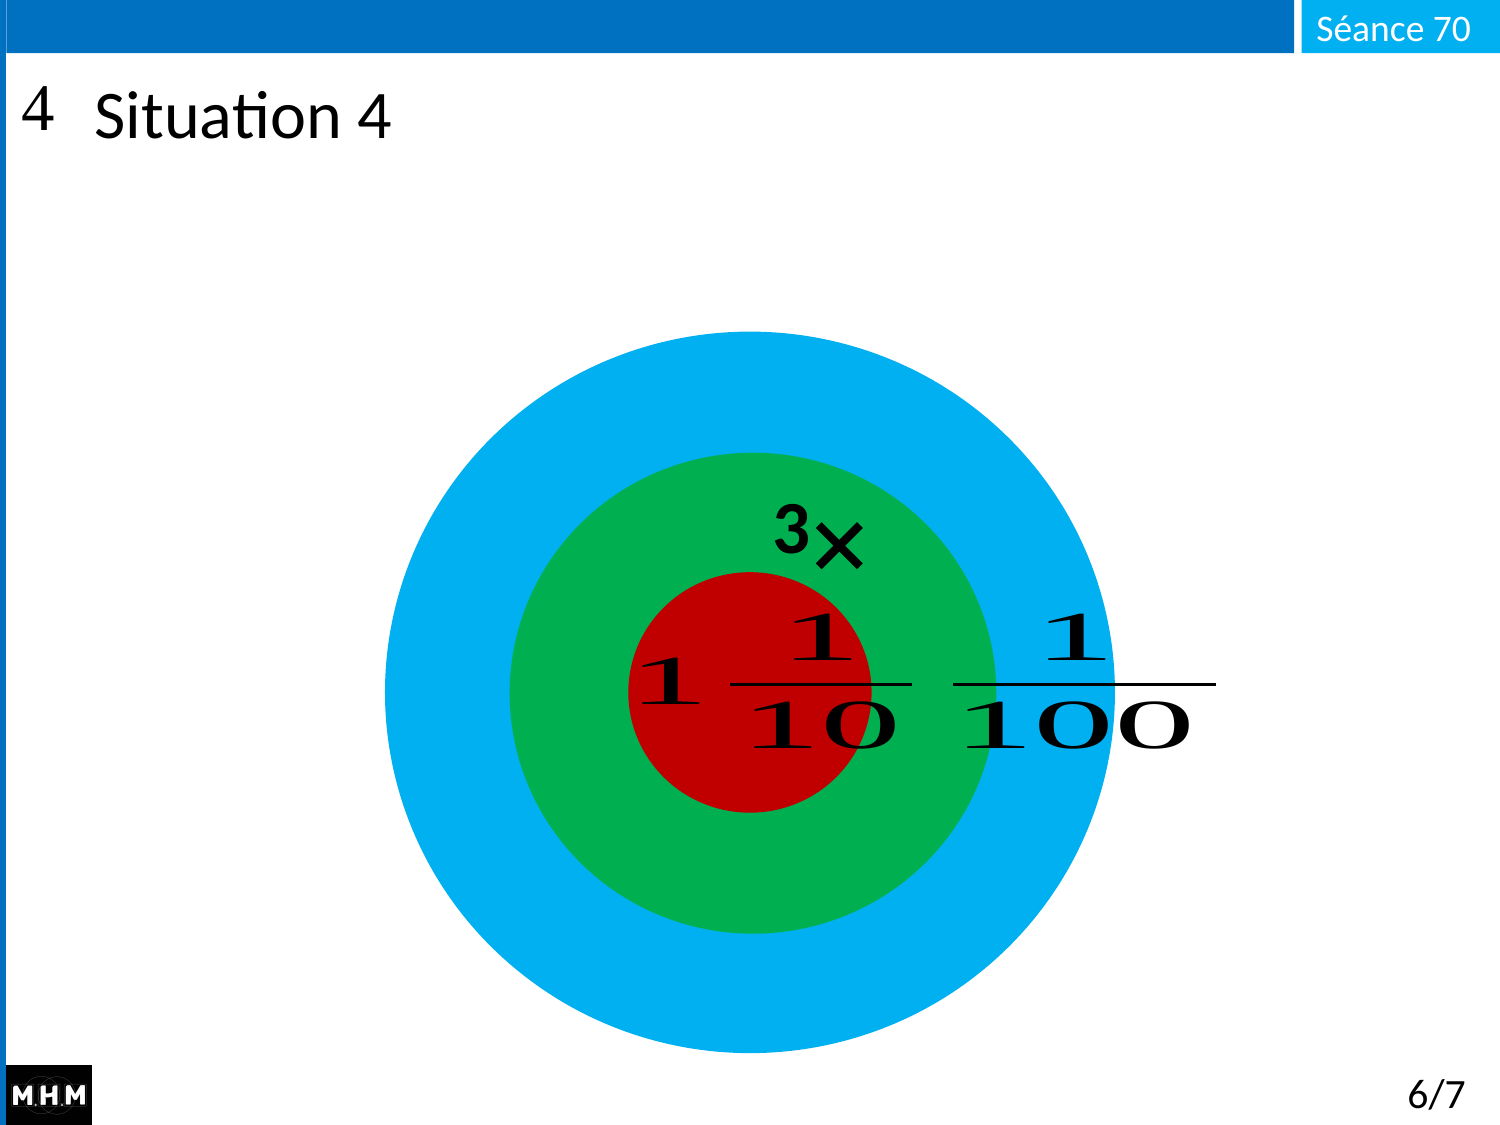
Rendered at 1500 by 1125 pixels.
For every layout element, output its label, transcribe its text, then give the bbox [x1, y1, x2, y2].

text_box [384, 331, 1219, 1054]
title Situation 4 [79, 71, 1374, 161]
picture [6, 1065, 92, 1125]
list 6/7 [1373, 1064, 1500, 1125]
